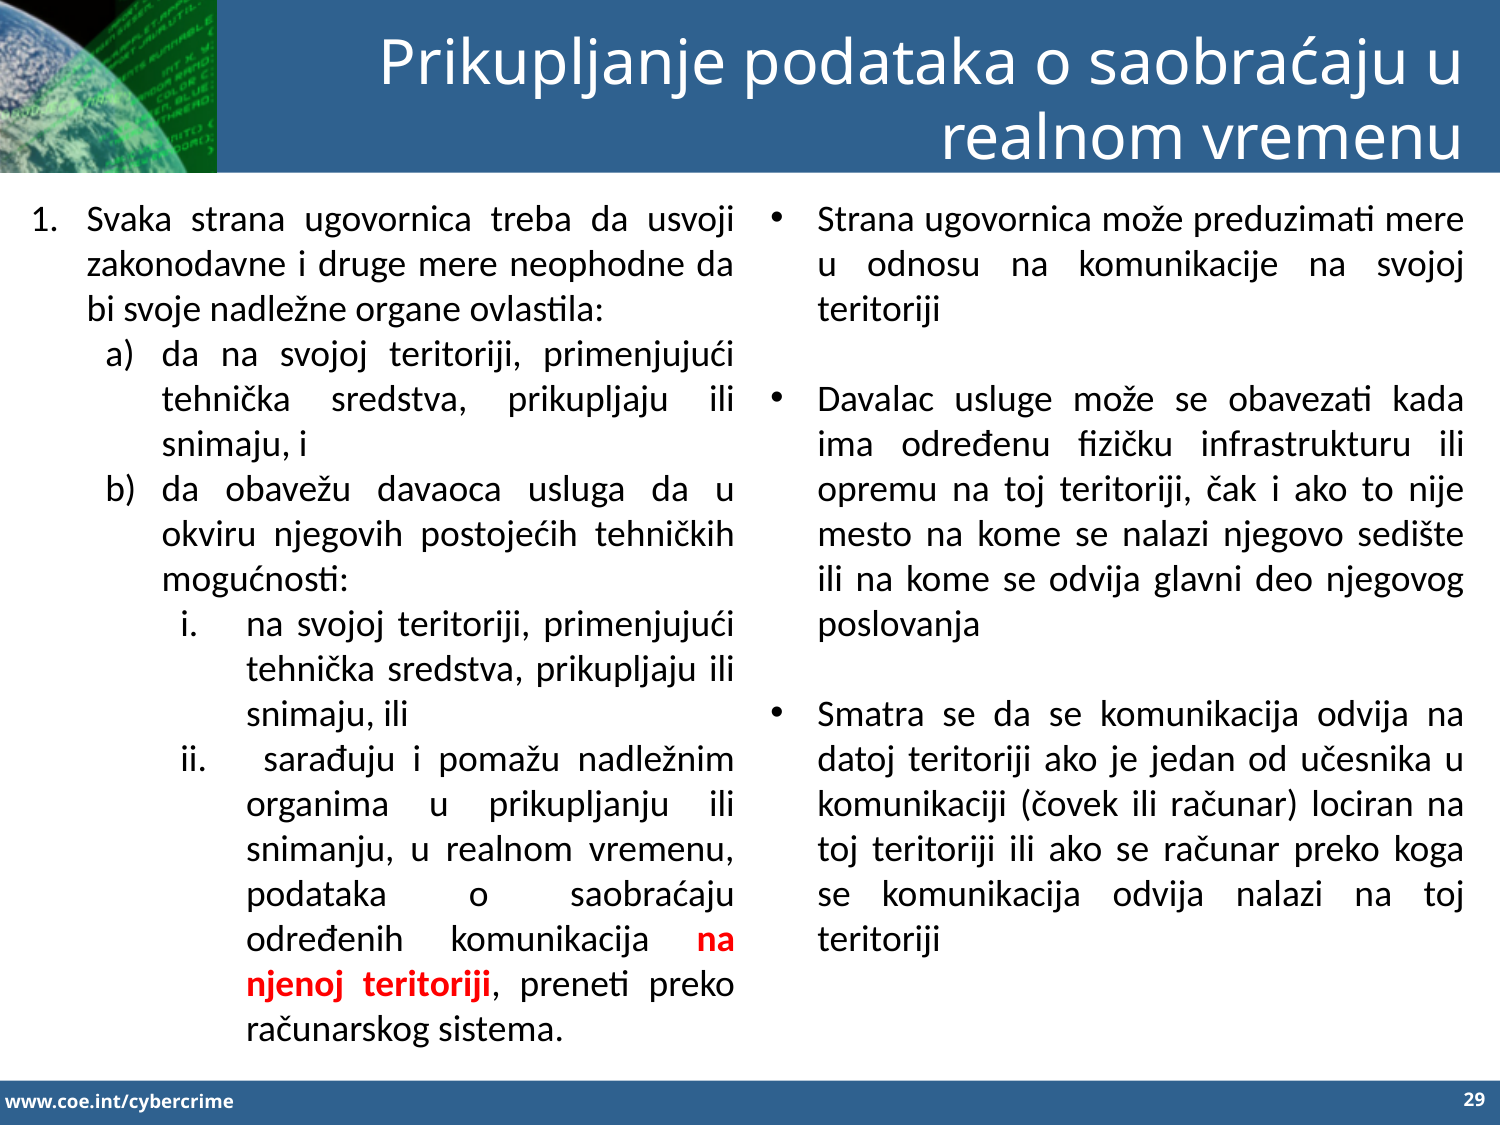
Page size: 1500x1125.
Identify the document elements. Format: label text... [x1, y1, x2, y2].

text_box Svaka strana ugovornica treba da usvoji zakonodavne i druge mere neophodne da bi svoje nadležne organe ovlastila: da na svojoj teritoriji, primenjujući tehnička sredstva, prikupljaju ili snimaju, i da obavežu davaoca usluga da u okviru njegovih postojećih tehničkih mogućnosti: na svojoj teritoriji, primenjujući tehnička sredstva, prikupljaju ili snimaju, ili sarađuju i pomažu nadležnim organima u prikupljanju ili snimanju, u realnom vremenu, podataka o saobraćaju određenih komunikacija na njenoj teritoriji, preneti preko računarskog sistema. [15, 186, 750, 1057]
text_box Prikupljanje podataka o saobraćaju u realnom vremenu [227, 14, 1480, 180]
picture [0, 0, 217, 173]
text_box Strana ugovornica može preduzimati mere u odnosu na komunikacije na svojoj teritoriji Davalac usluge može se obavezati kada ima određenu fizičku infrastrukturu ili opremu na toj teritoriji, čak i ako to nije mesto na kome se nalazi njegovo sedište ili na kome se odvija glavni deo njegovog poslovanja Smatra se da se komunikacija odvija na datoj teritoriji ako je jedan od učesnika u komunikaciji (čovek ili računar) lociran na toj teritoriji ili ako se računar preko koga se komunikacija odvija nalazi na toj teritoriji [755, 186, 1480, 967]
